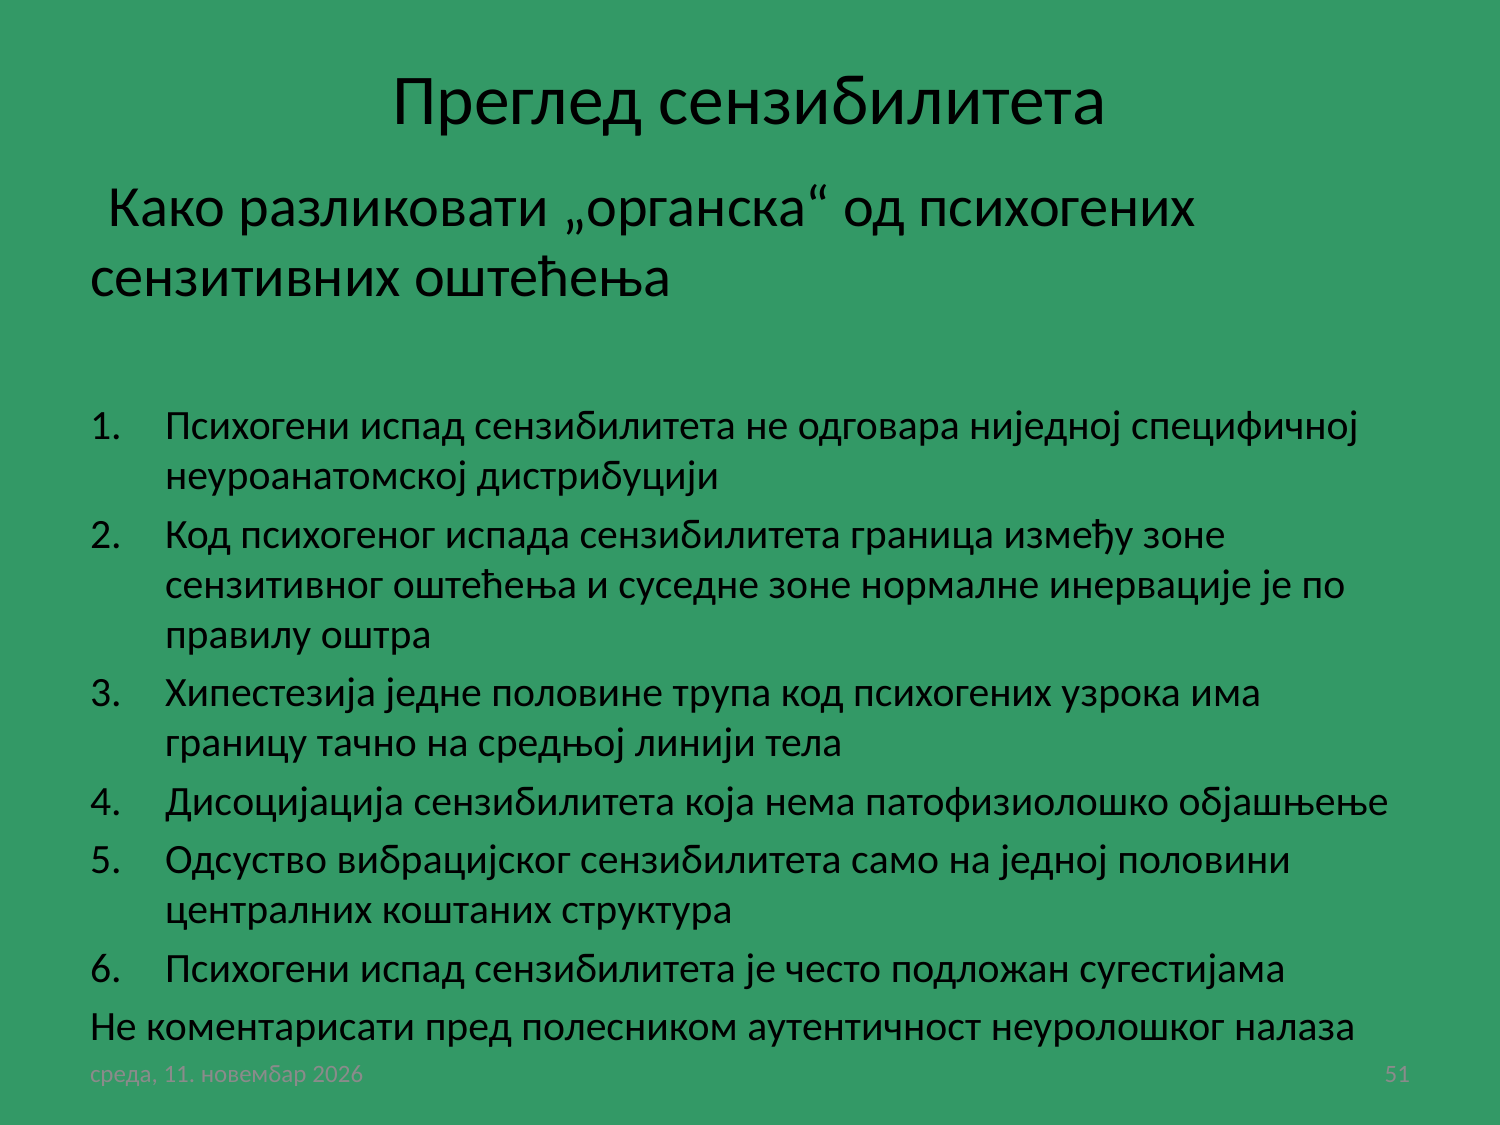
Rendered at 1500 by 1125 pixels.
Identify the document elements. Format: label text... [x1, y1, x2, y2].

list Како разликовати „органска“ од психогених сензитивних оштећења Психогени испад сензибилитета не одговара ниједној специфичној неуроанатомској дистрибуцији Код психогеног испада сензибилитета граница између зоне сензитивног оштећења и суседне зоне нормалне инервације је по правилу оштра Хипестезија једне половине трупа код психогених узрока има границу тачно на средњој линији тела Дисоцијација сензибилитета која нема патофизиолошко објашњење Одсуство вибрацијског сензибилитета само на једној половини централних коштаних структура Психогени испад сензибилитета је често подложан сугестијама Не коментарисати пред полесником аутентичност неуролошког налаза [75, 160, 1425, 1059]
slide_number 51 [1074, 1042, 1425, 1103]
title Преглед сензибилитета [75, 45, 1425, 160]
slide_number субота, 30. јануар 2021 [75, 1042, 425, 1103]
